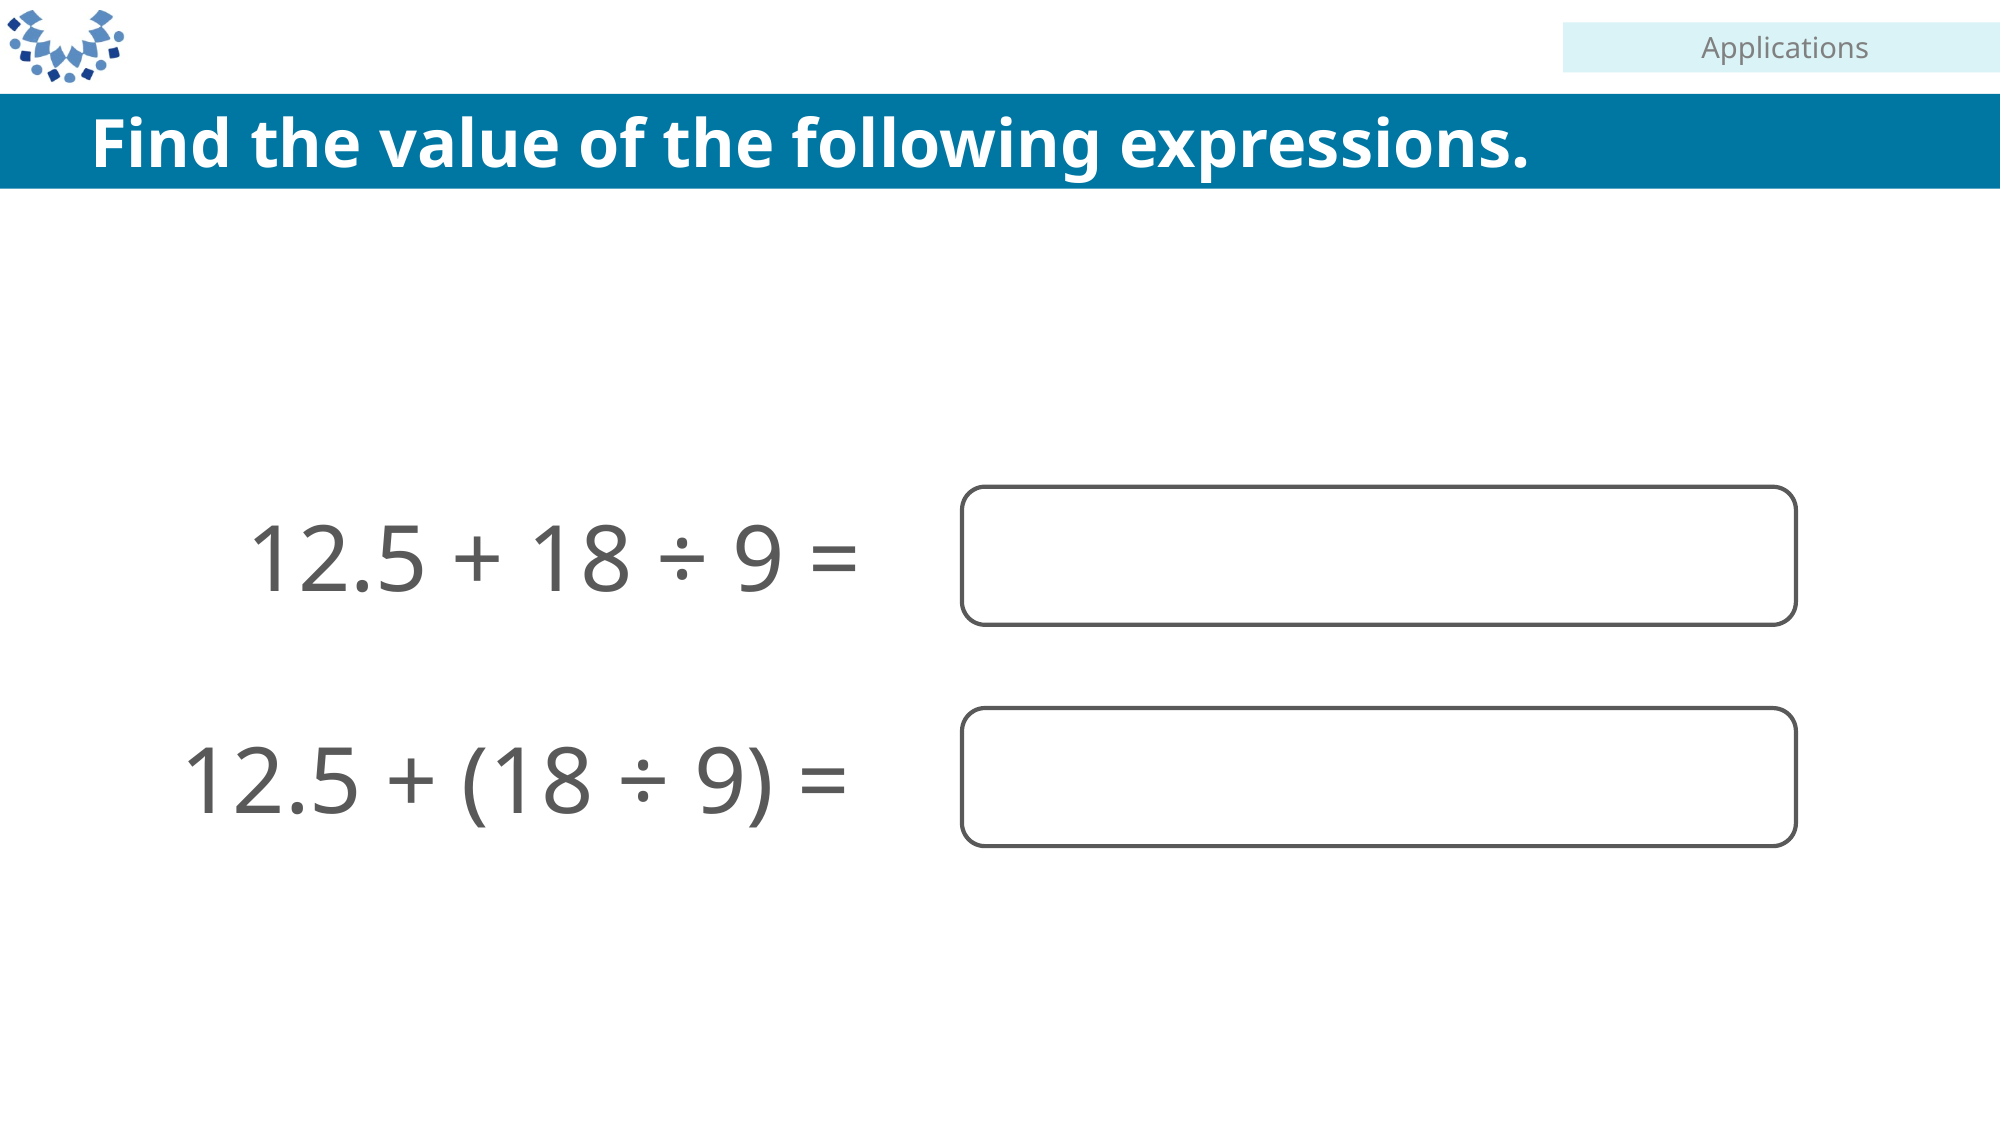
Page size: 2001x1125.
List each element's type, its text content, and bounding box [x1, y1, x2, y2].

text_box Find the value of the following expressions. [0, 93, 2000, 189]
text_box 12.5 + (18 ÷ 9) = [80, 714, 951, 839]
text_box [959, 484, 1799, 627]
text_box [959, 705, 1799, 849]
picture [0, 10, 129, 87]
text_box Applications [1563, 22, 2000, 73]
text_box 12.5 + 18 ÷ 9 = [230, 492, 892, 618]
